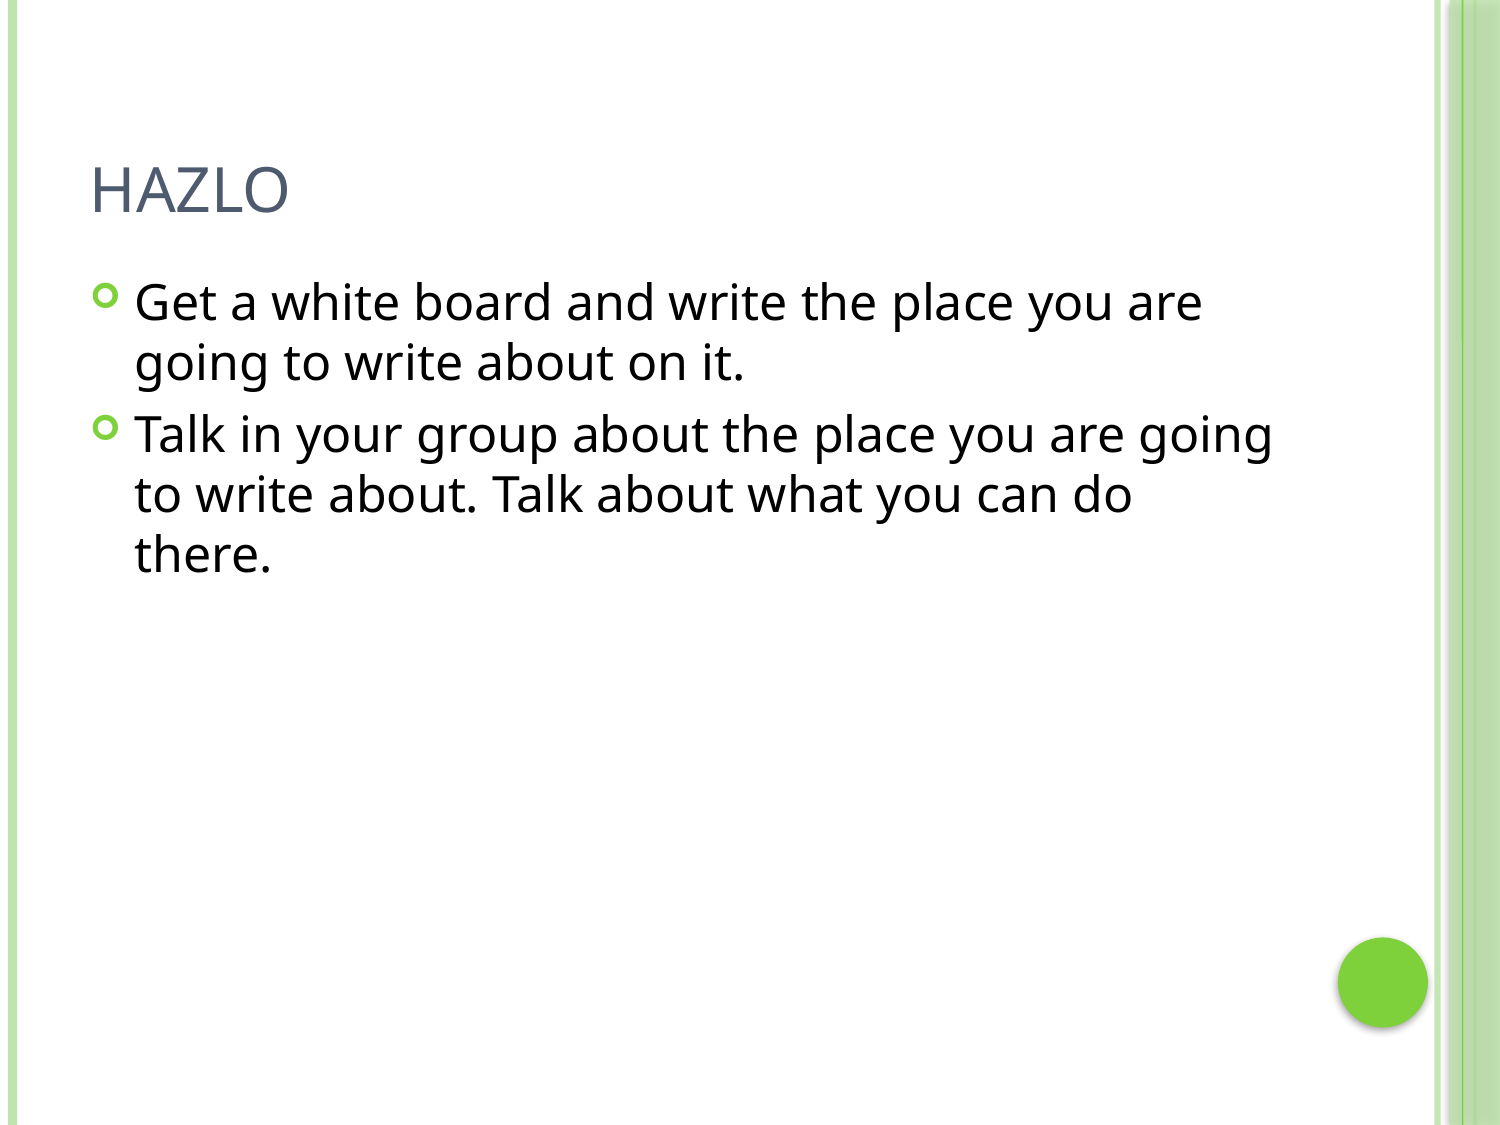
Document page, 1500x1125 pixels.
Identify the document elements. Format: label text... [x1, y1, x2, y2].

list Get a white board and write the place you are going to write about on it. Talk in your group about the place you are going to write about. Talk about what you can do there. [75, 262, 1300, 1062]
title Hazlo [75, 45, 1300, 233]
